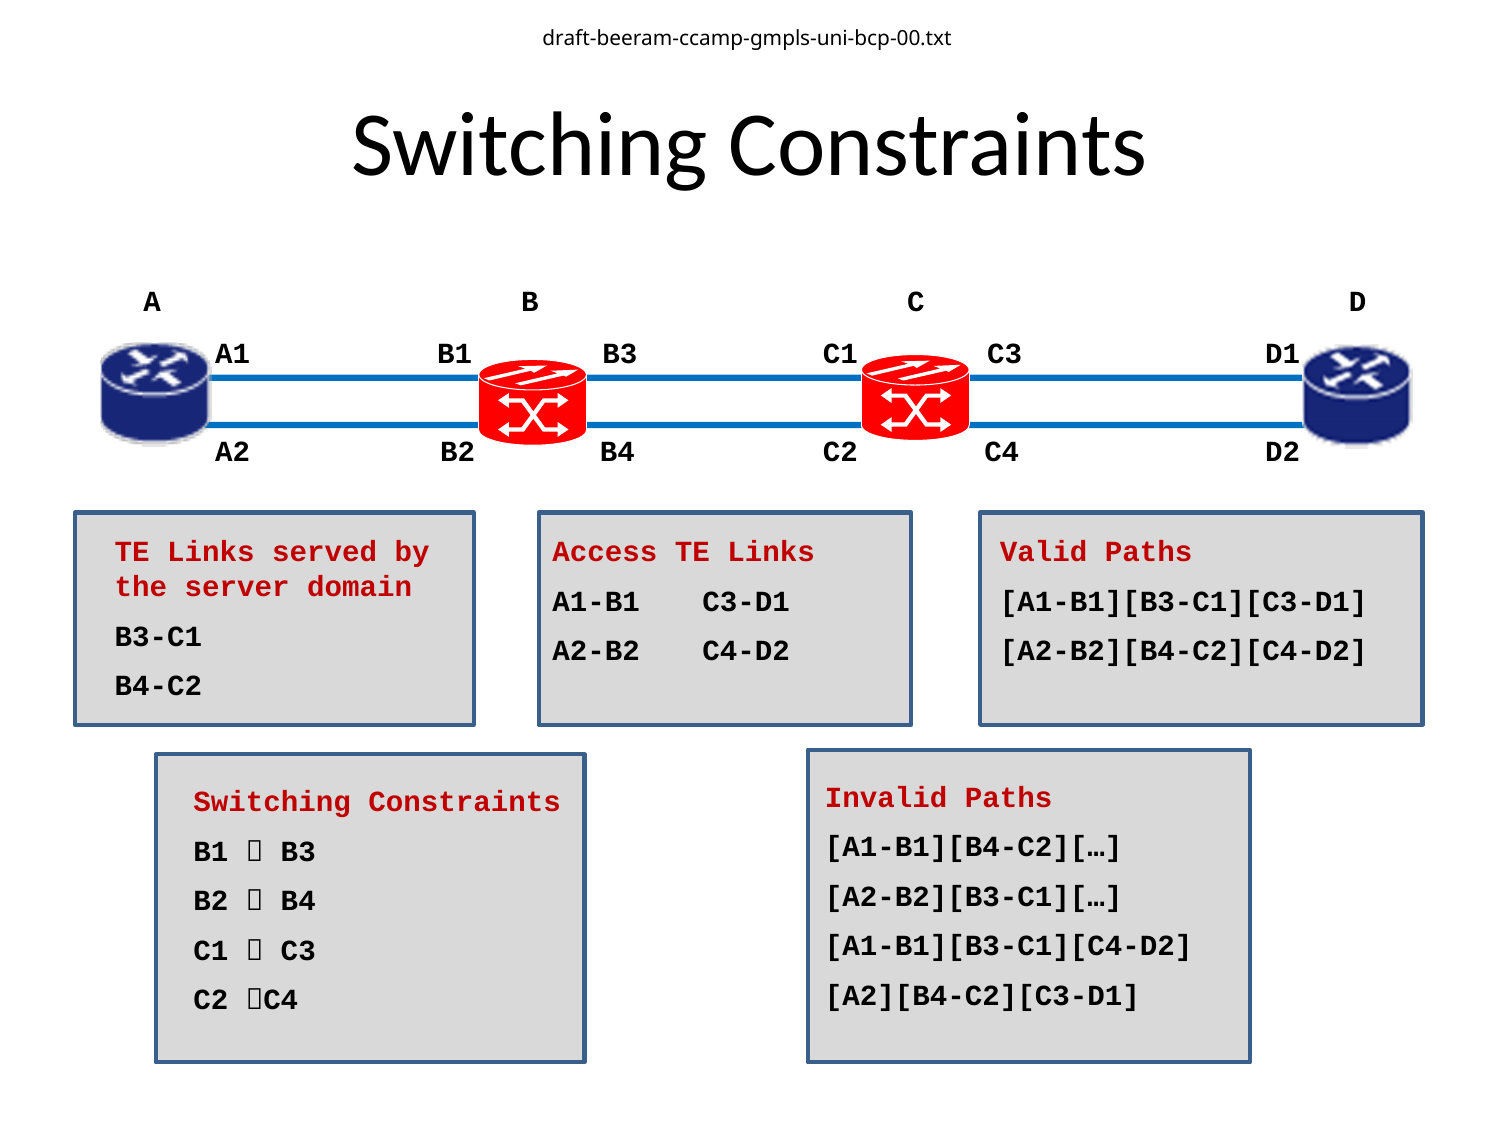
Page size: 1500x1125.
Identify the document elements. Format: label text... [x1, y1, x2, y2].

text_box draft-beeram-ccamp-gmpls-uni-bcp-00.txt [527, 17, 973, 58]
text_box [73, 510, 476, 727]
text_box TE Links served by the server domain B3-C1 B4-C2 [99, 524, 474, 709]
text_box C [892, 274, 940, 325]
text_box B4 [584, 424, 650, 475]
text_box A1 [200, 326, 266, 377]
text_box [478, 358, 588, 446]
text_box [537, 510, 913, 727]
text_box B [506, 274, 554, 325]
text_box A2 [200, 424, 266, 475]
title Switching Constraints [75, 45, 1425, 233]
text_box C1 [808, 326, 873, 377]
text_box D2 [1250, 424, 1316, 475]
text_box Switching Constraints B1  B3 B2  B4 C1  C3 C2 C4 [178, 774, 618, 1023]
text_box B2 [425, 424, 491, 475]
text_box D1 [1250, 326, 1316, 377]
text_box A [128, 274, 176, 325]
text_box C3 [972, 326, 1038, 377]
text_box Invalid Paths [A1-B1][B4-C2][…] [A2-B2][B3-C1][…] [A1-B1][B3-C1][C4-D2] [A2][B4-C2][C3-D1] [810, 770, 1300, 1019]
picture [100, 342, 212, 447]
text_box D [1334, 274, 1382, 325]
text_box [806, 748, 1252, 1064]
text_box B3 [587, 326, 653, 377]
text_box B1 [422, 326, 488, 377]
text_box C4 [969, 424, 1035, 475]
text_box Access TE Links A1-B1 C3-D1 A2-B2 C4-D2 [537, 524, 912, 674]
text_box C2 [808, 424, 873, 475]
picture [1302, 344, 1413, 449]
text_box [860, 353, 971, 441]
text_box [154, 752, 587, 1064]
text_box Valid Paths [A1-B1][B3-C1][C3-D1] [A2-B2][B4-C2][C4-D2] [985, 524, 1475, 674]
text_box [978, 510, 1425, 727]
